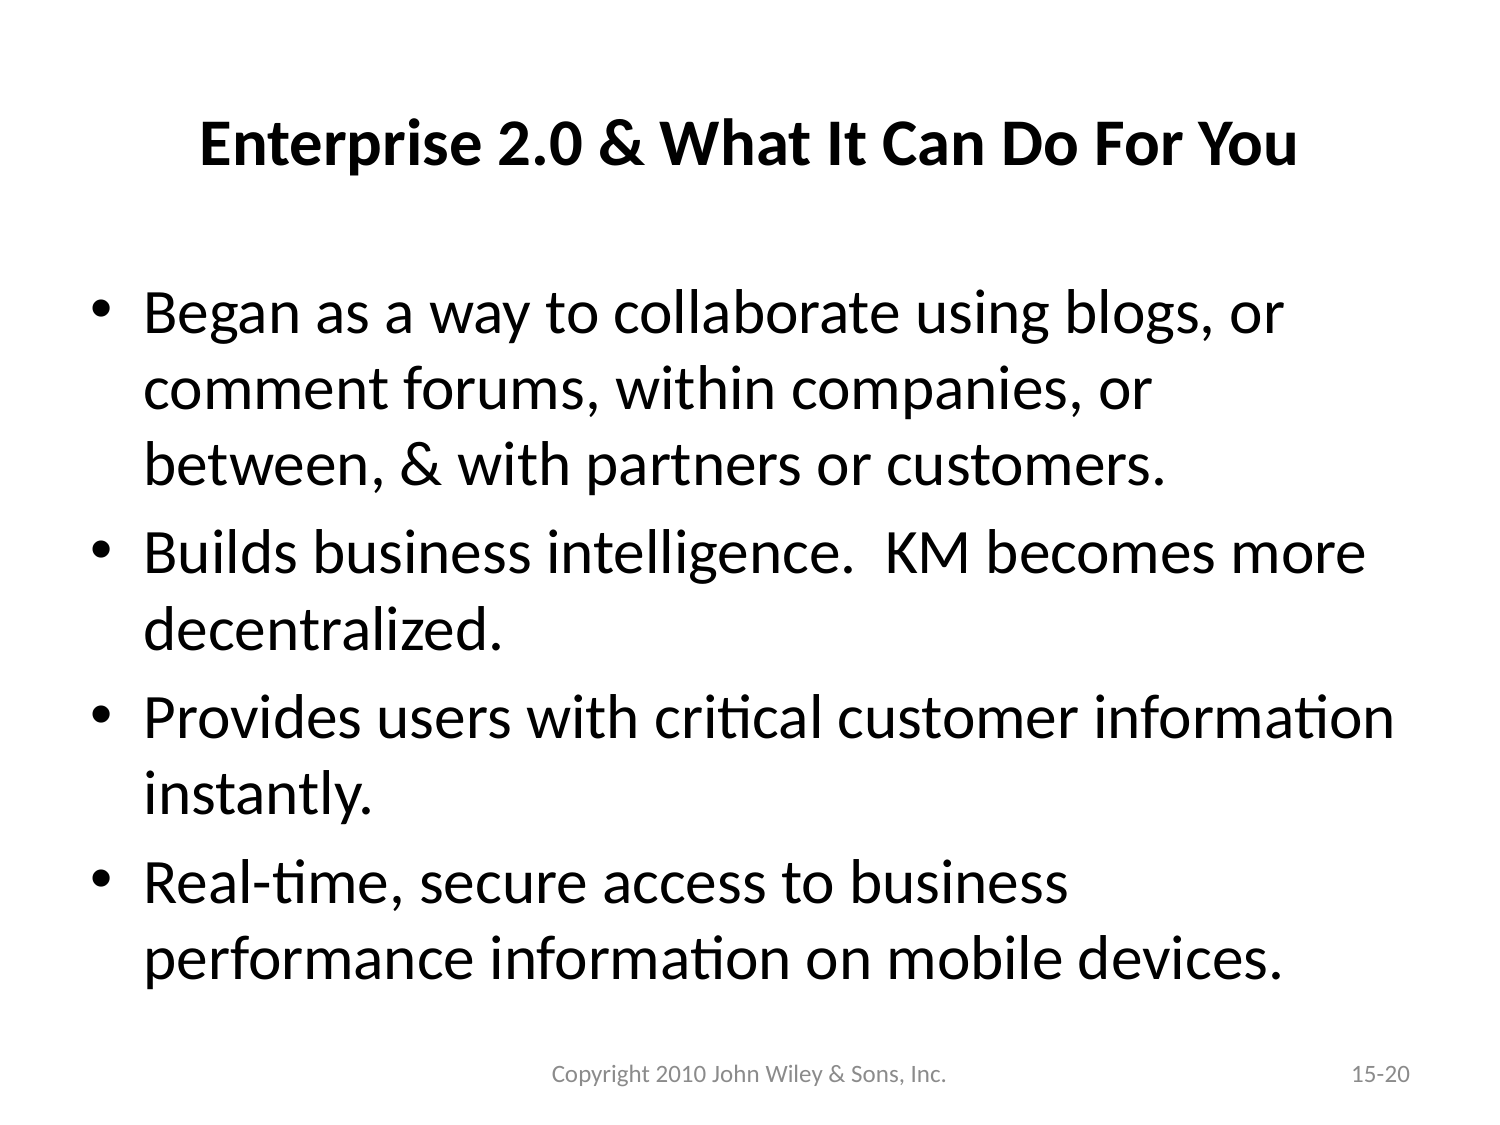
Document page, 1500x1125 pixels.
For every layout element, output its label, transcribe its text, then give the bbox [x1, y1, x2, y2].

slide_number 15-20 [1074, 1042, 1425, 1103]
title Enterprise 2.0 & What It Can Do For You [75, 45, 1425, 233]
footer Copyright 2010 John Wiley & Sons, Inc. [512, 1042, 988, 1103]
list Began as a way to collaborate using blogs, or comment forums, within companies, or between, & with partners or customers. Builds business intelligence. KM becomes more decentralized. Provides users with critical customer information instantly. Real-time, secure access to business performance information on mobile devices. [75, 262, 1425, 1005]
